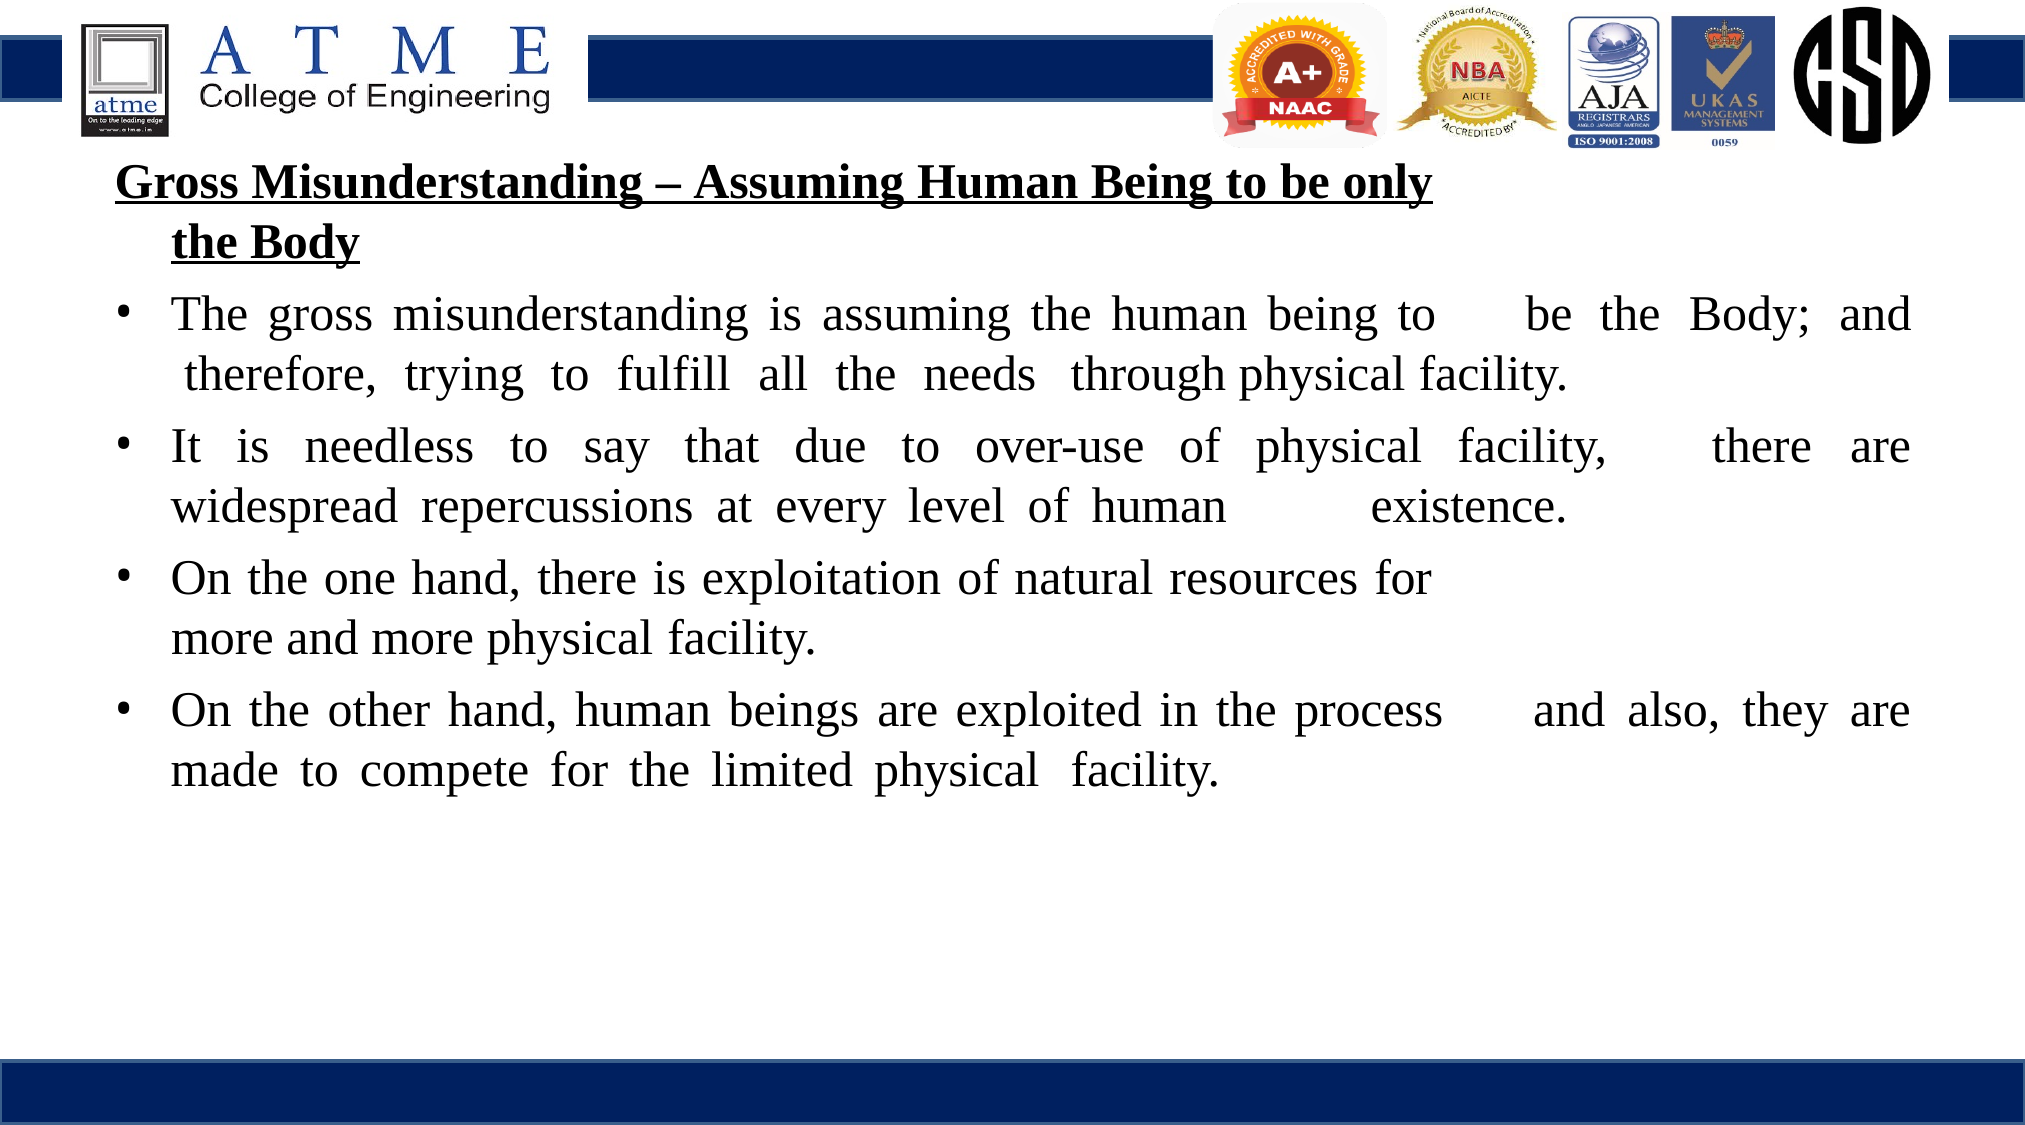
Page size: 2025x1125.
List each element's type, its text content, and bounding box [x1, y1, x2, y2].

picture [62, 0, 588, 157]
picture [1212, 0, 1949, 150]
text_box Gross Misunderstanding – Assuming Human Being to be only the Body The gross misunderstanding is assuming the human being to be the Body; and therefore, trying to fulfill all the needs through physical facility. It is needless to say that due to over-use of physical facility, there are widespread repercussions at every level of human existence. On the one hand, there is exploitation of natural resources for more and more physical facility. On the other hand, human beings are exploited in the process and also, they are made to compete for the limited physical facility. [112, 146, 1913, 797]
